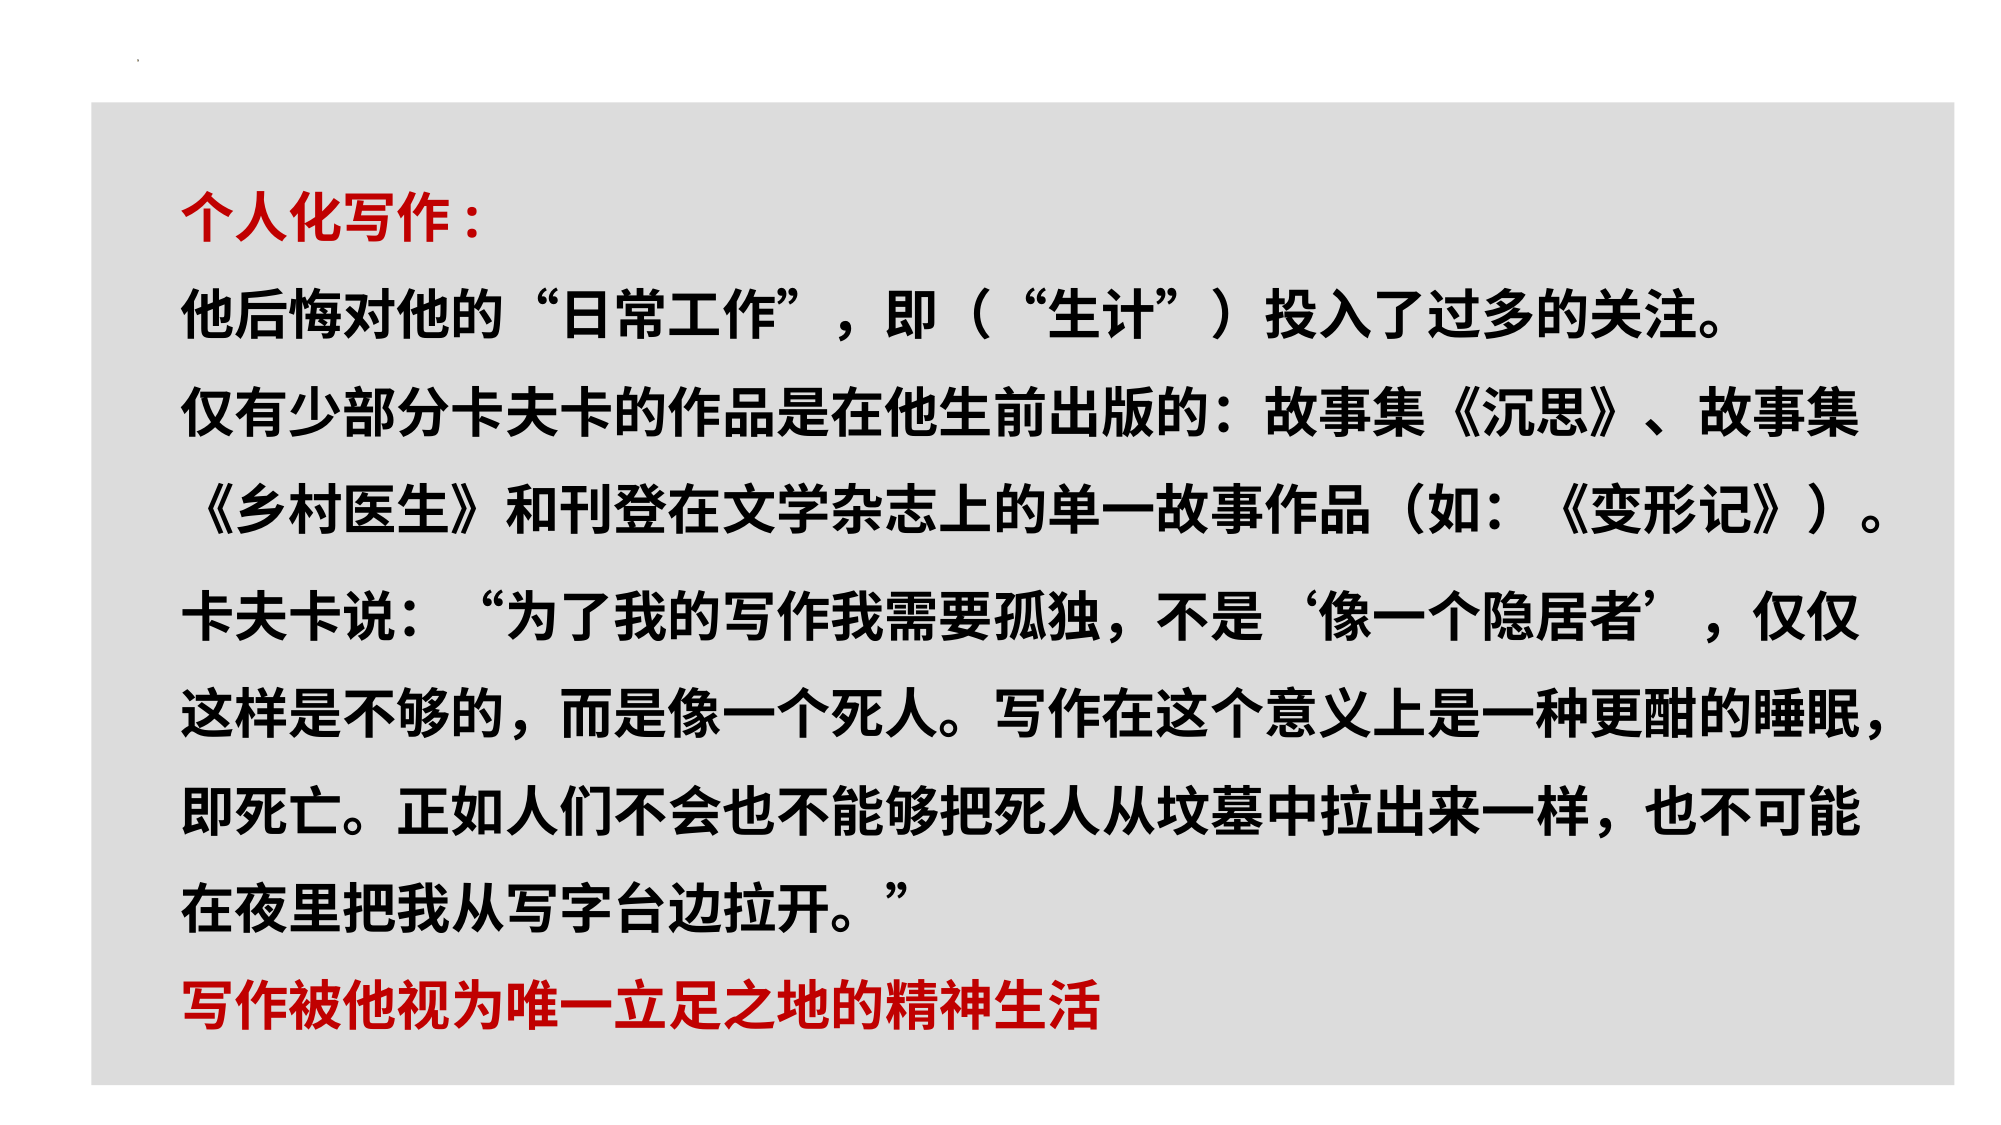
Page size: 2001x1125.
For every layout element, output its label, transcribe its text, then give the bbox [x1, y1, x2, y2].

text_box [90, 101, 1955, 1086]
text_box 卡夫卡说：“为了我的写作我需要孤独，不是‘像一个隐居者’，仅仅这样是不够的，而是像一个死人。写作在这个意义上是一种更酣的睡眠，即死亡。正如人们不会也不能够把死人从坟墓中拉出来一样，也不可能在夜里把我从写字台边拉开。” 写作被他视为唯一立足之地的精神生活 [165, 542, 1909, 1045]
text_box 个人化写作: 他后悔对他的“日常工作”，即（“生计”）投入了过多的关注。 仅有少部分卡夫卡的作品是在他生前出版的：故事集《沉思》、故事集《乡村医生》和刊登在文学杂志上的单一故事作品（如：《变形记》）。 [165, 143, 1909, 542]
